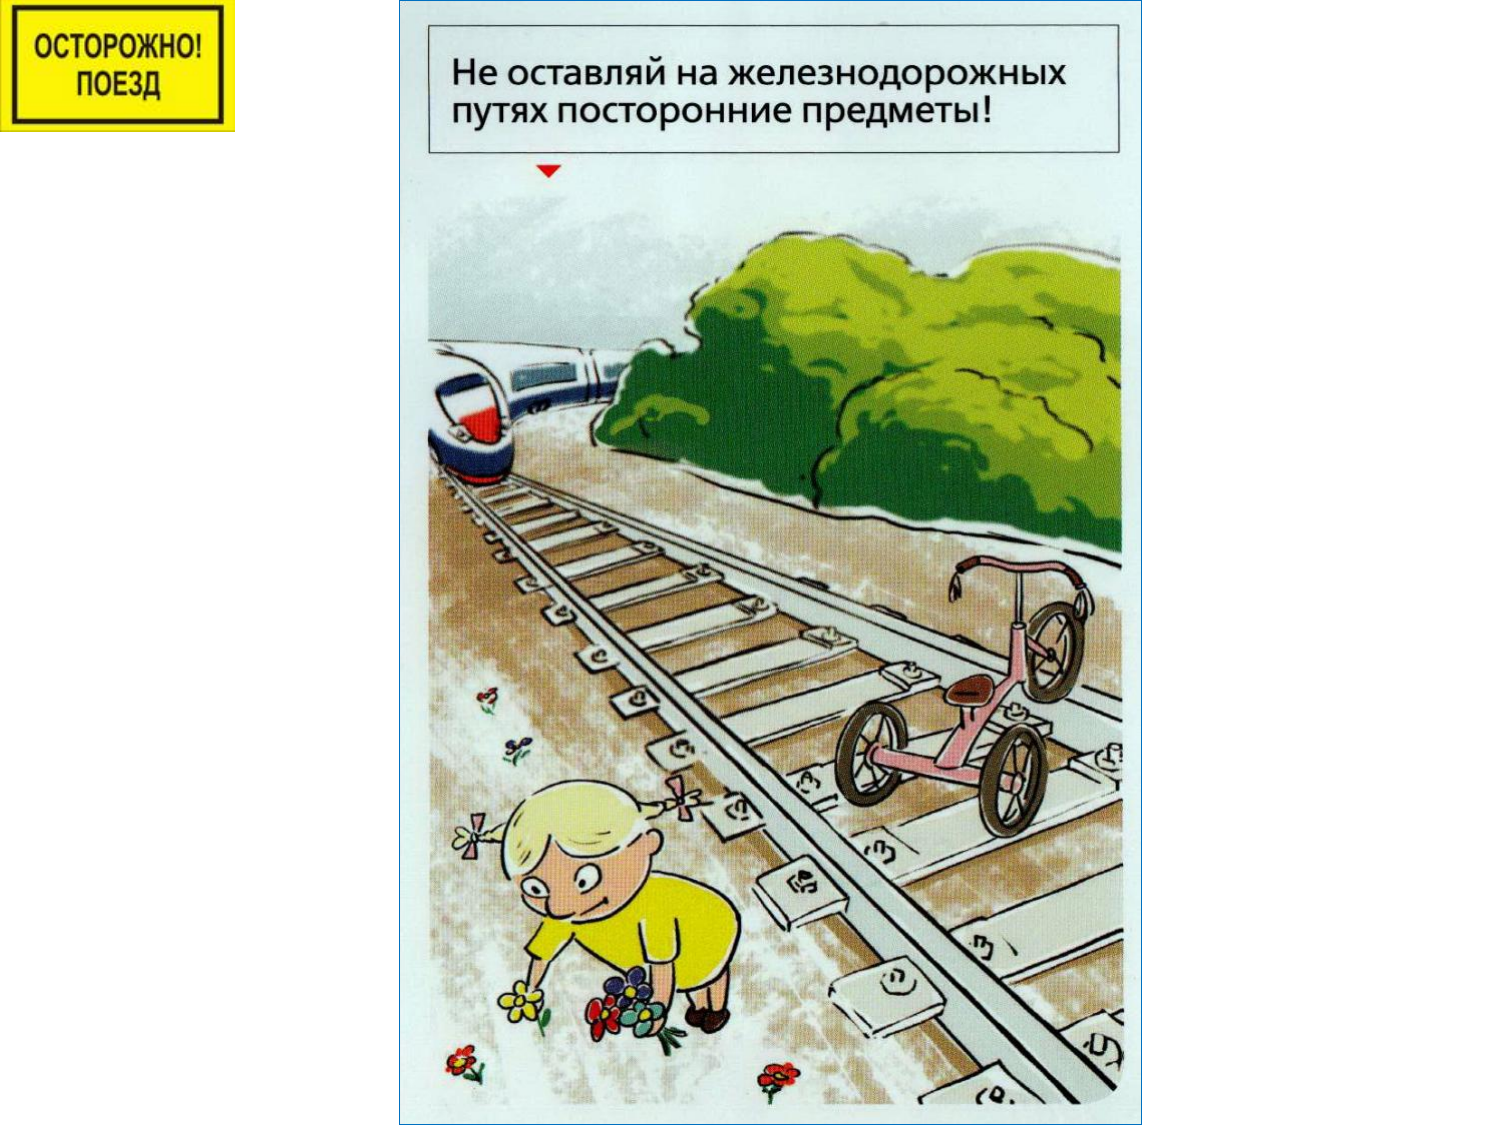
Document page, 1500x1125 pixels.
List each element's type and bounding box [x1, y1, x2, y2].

picture [399, 0, 1142, 1125]
picture [0, 0, 235, 132]
